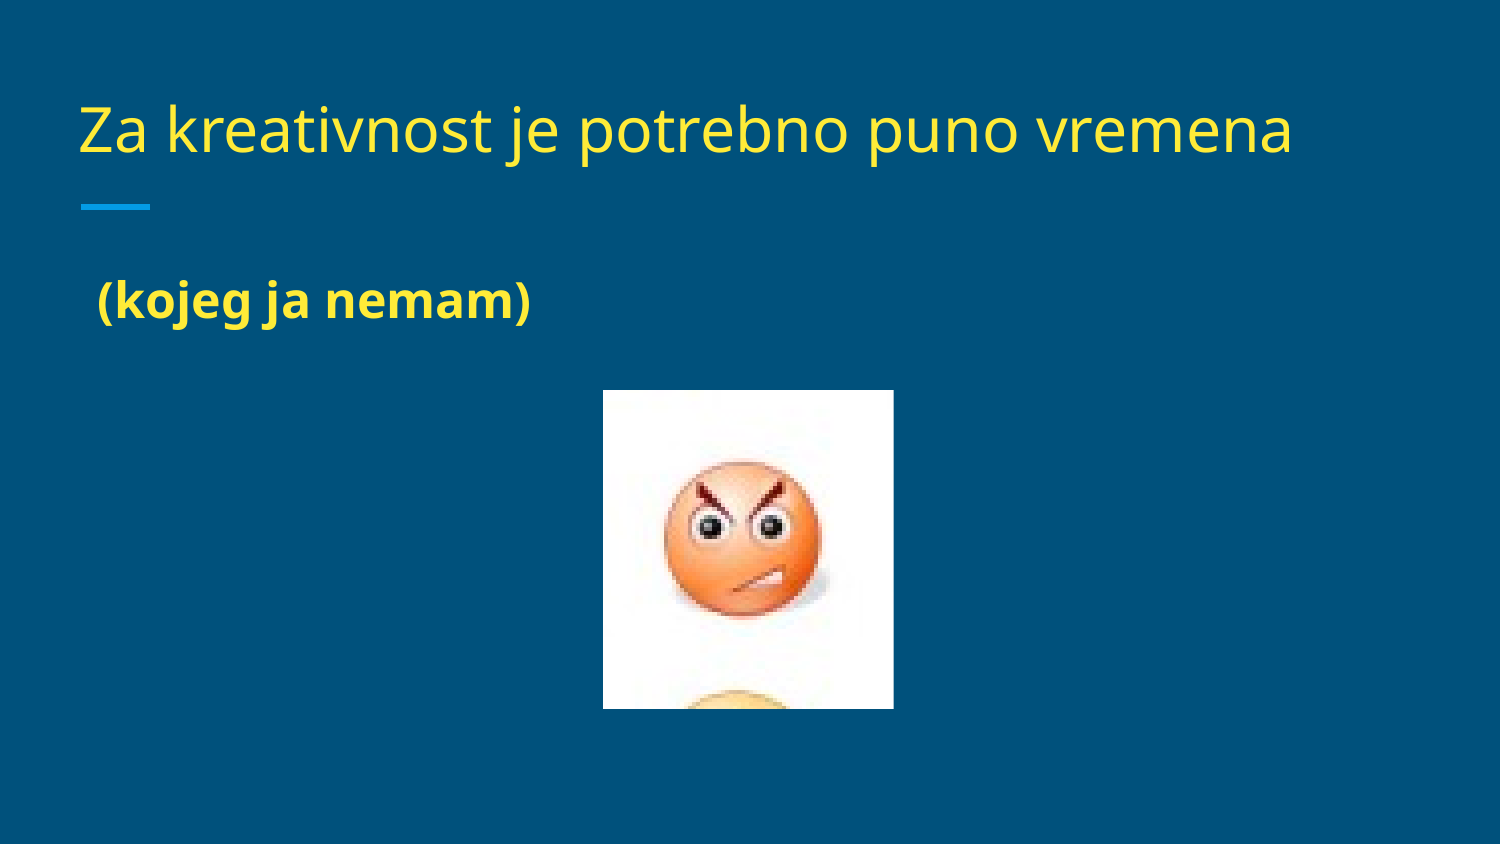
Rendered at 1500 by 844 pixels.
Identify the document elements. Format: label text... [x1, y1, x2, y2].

title Za kreativnost je potrebno puno vremena [63, 75, 1437, 188]
picture [604, 391, 893, 708]
list (kojeg ja nemam) [63, 244, 1437, 750]
